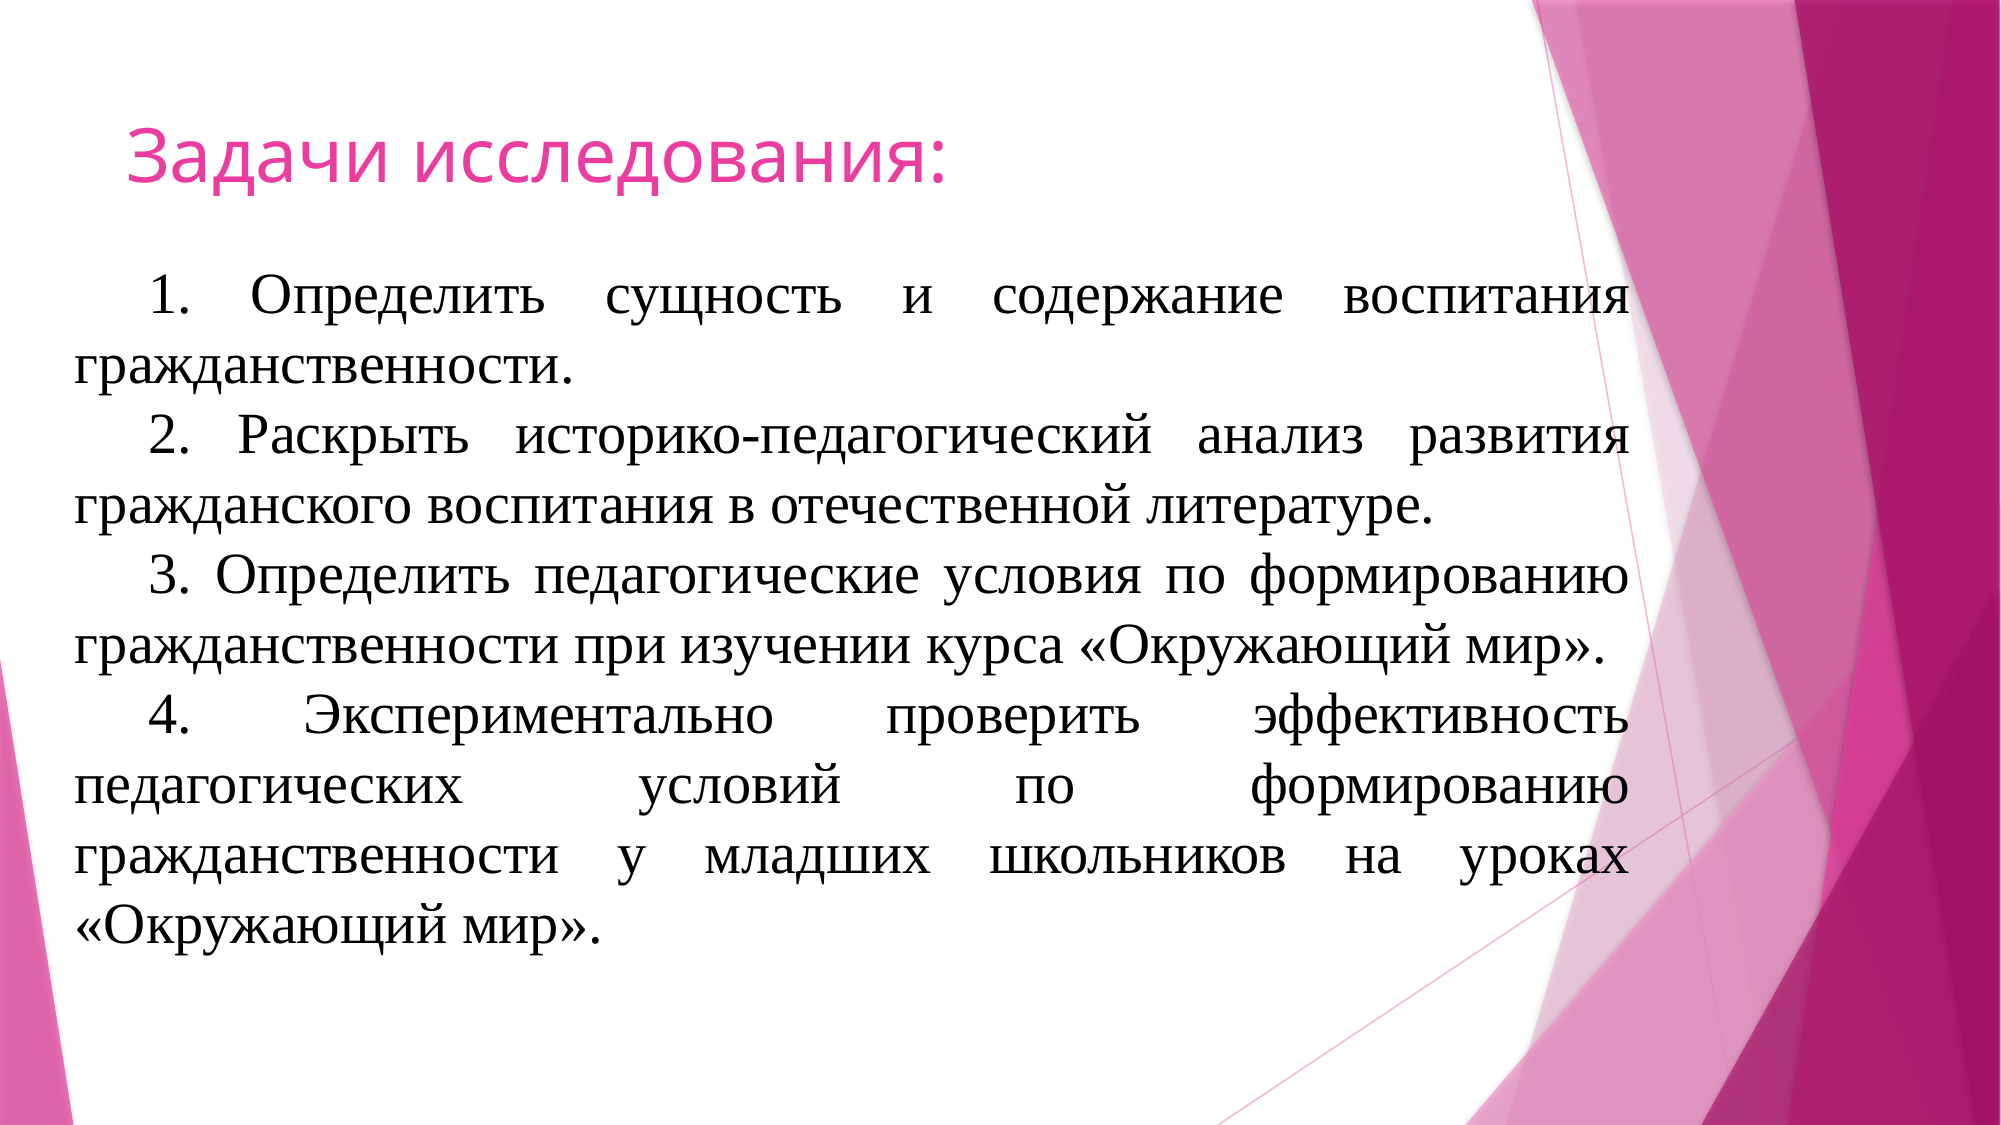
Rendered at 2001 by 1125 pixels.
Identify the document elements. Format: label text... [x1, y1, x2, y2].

title Задачи исследования: [111, 99, 1522, 247]
text_box 1. Определить сущность и содержание воспитания гражданственности. 2. Раскрыть историко-педагогический анализ развития гражданского воспитания в отечественной литературе. 3. Определить педагогические условия по формированию гражданственности при изучении курса «Окружающий мир». 4. Экспериментально проверить эффективность педагогических условий по формированию гражданственности у младших школьников на уроках «Окружающий мир». [59, 247, 1646, 963]
